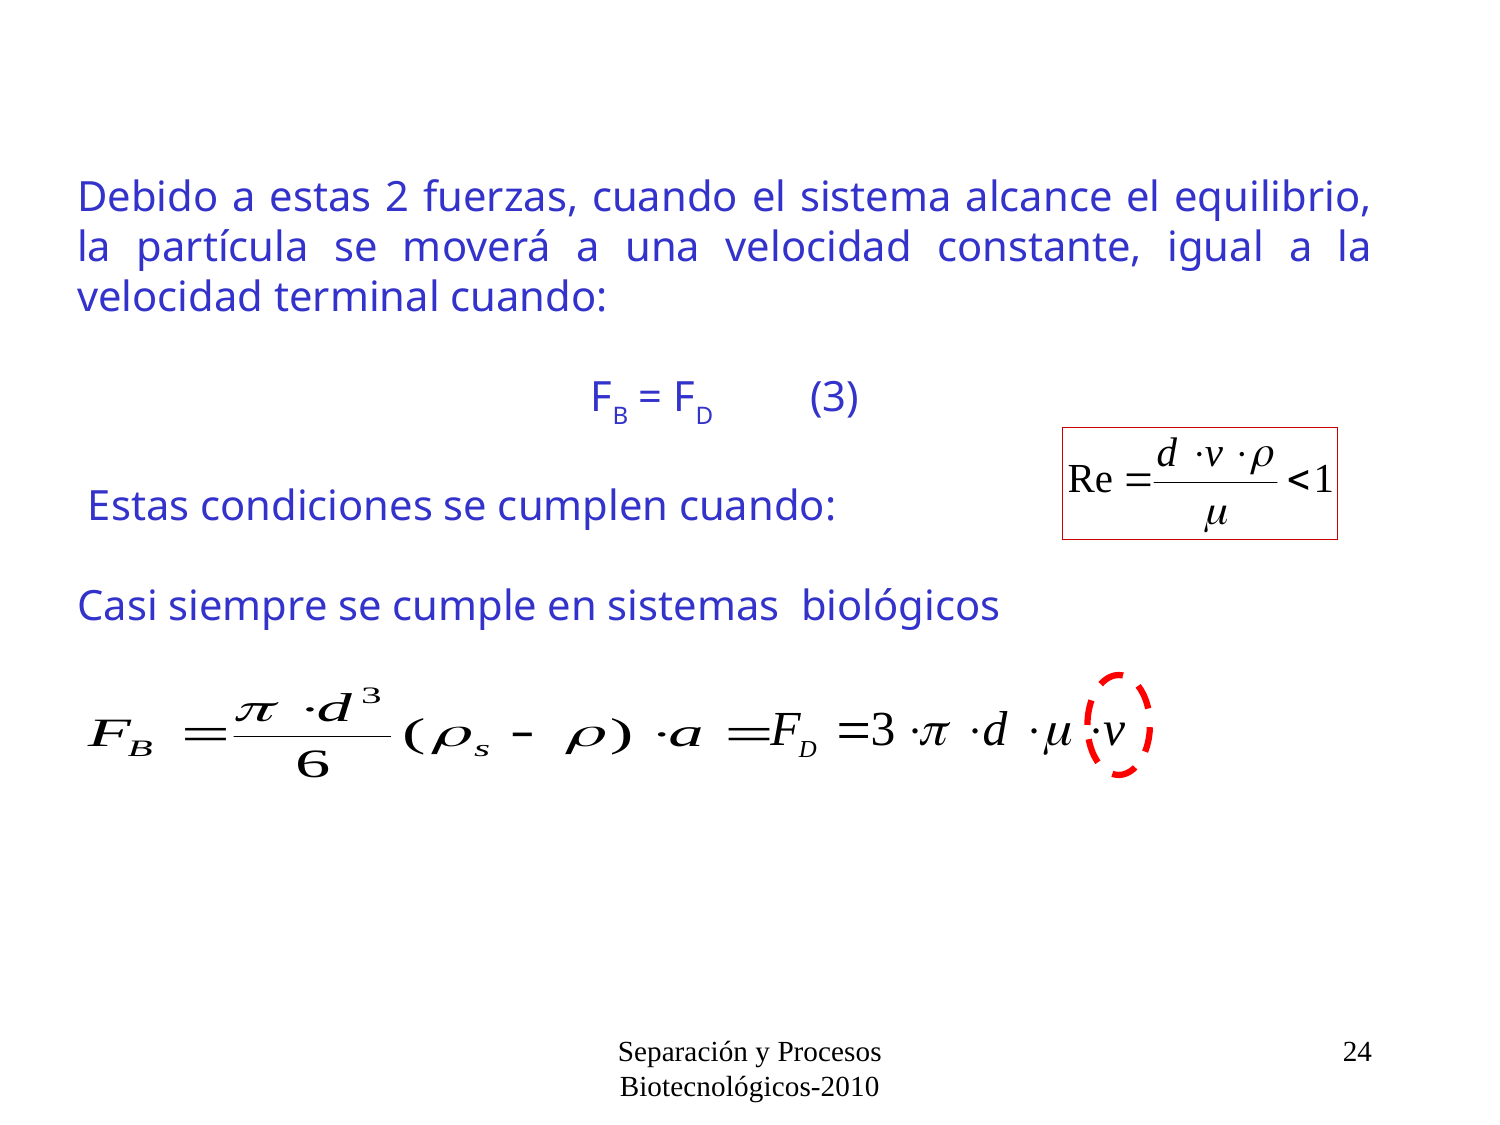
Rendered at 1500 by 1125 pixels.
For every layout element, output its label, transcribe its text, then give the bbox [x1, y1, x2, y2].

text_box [74, 675, 1401, 787]
slide_number 24 [1074, 1024, 1388, 1101]
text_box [62, 112, 1388, 628]
footer Separación y Procesos Biotecnológicos-2010 [512, 1024, 988, 1101]
